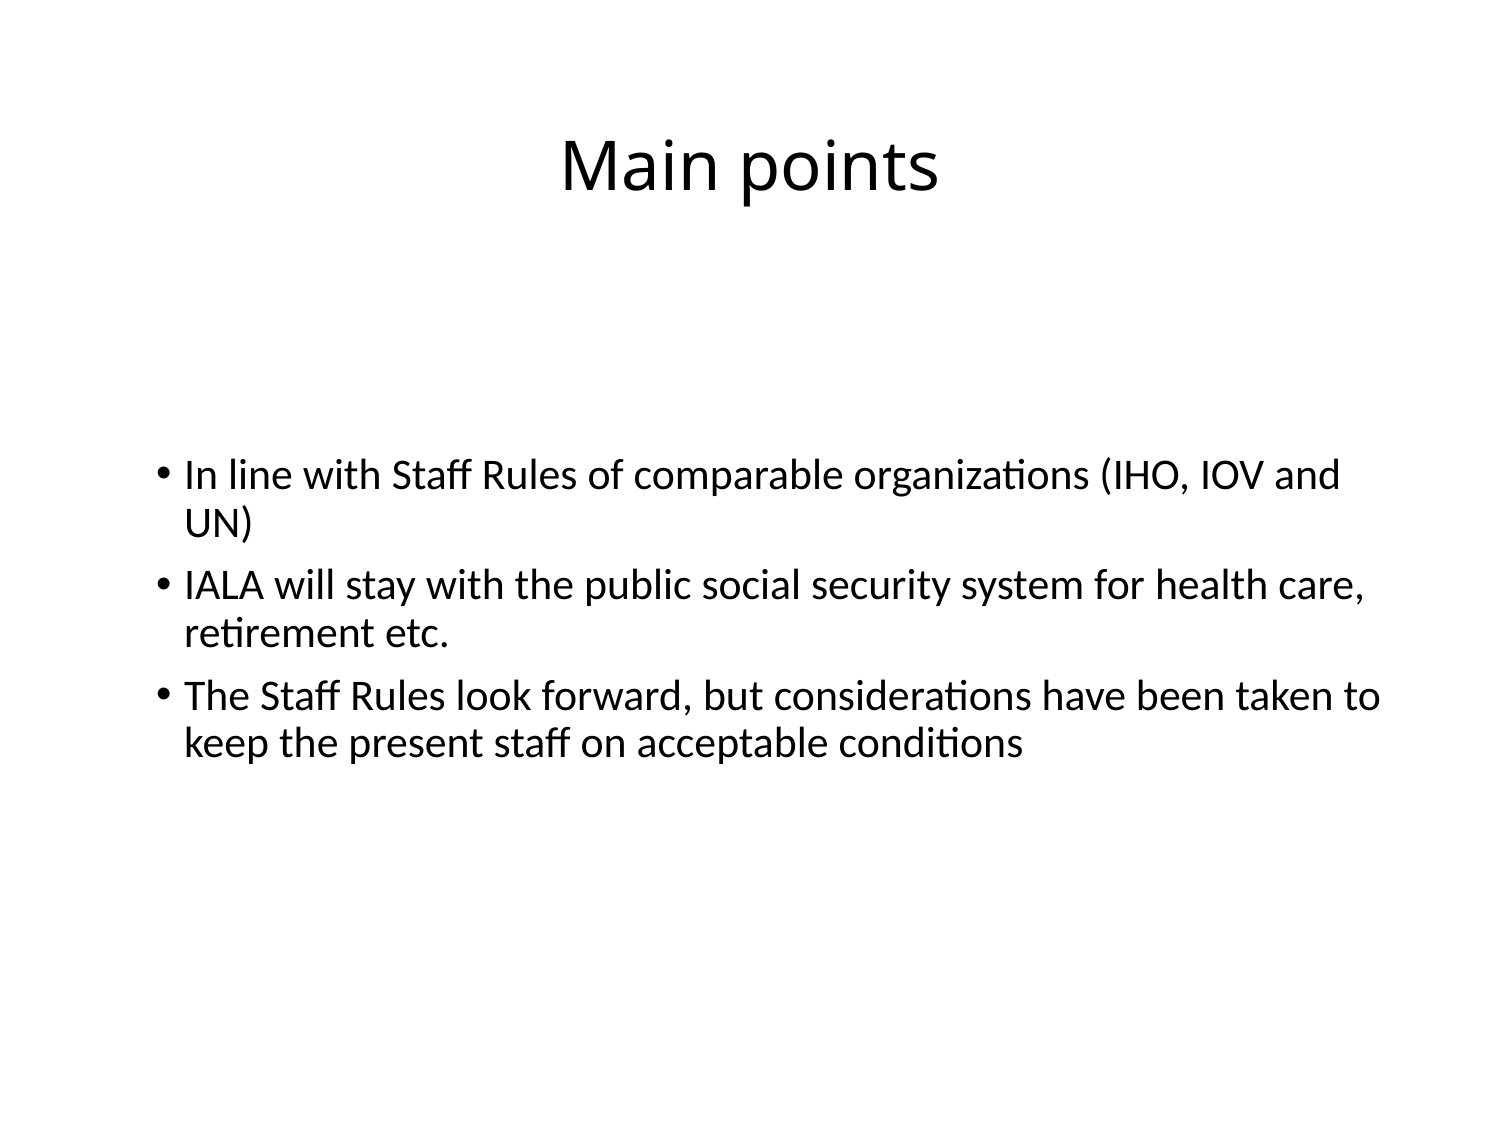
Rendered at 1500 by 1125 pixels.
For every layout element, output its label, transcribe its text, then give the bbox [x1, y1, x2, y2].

title Main points [103, 59, 1397, 278]
list In line with Staff Rules of comparable organizations (IHO, IOV and UN) IALA will stay with the public social security system for health care, retirement etc. The Staff Rules look forward, but considerations have been taken to keep the present staff on acceptable conditions [141, 444, 1435, 980]
